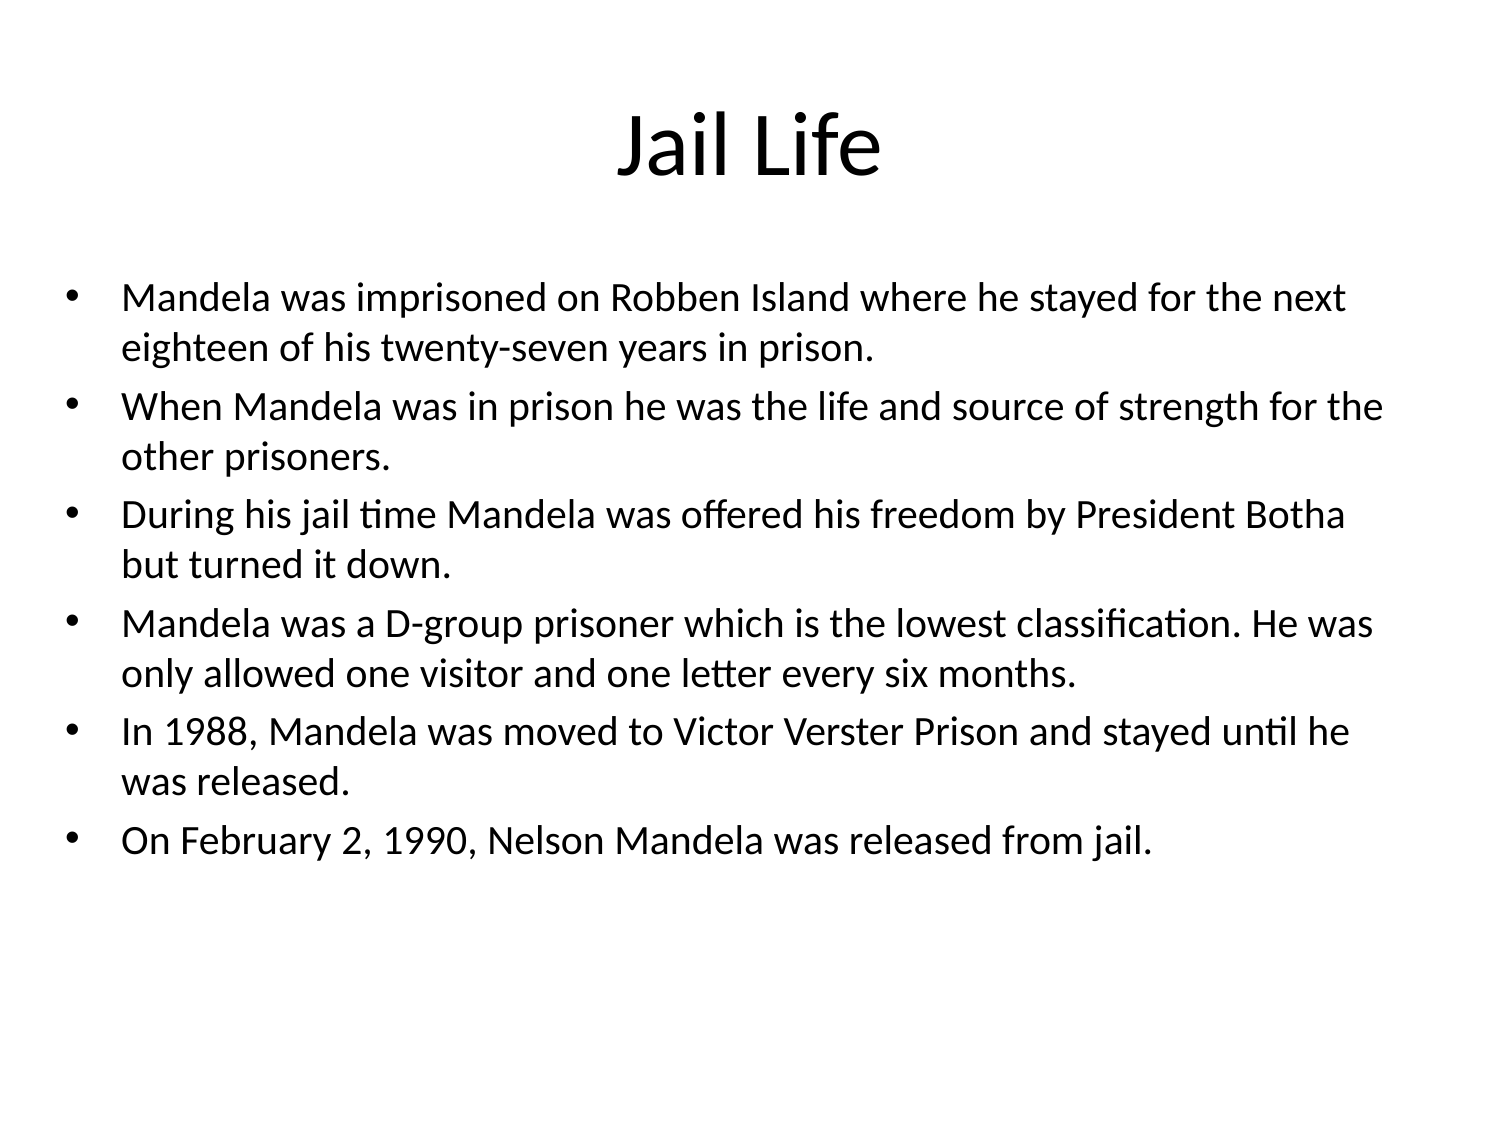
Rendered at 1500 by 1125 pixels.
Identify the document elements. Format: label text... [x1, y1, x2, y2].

title Jail Life [75, 45, 1425, 233]
list Mandela was imprisoned on Robben Island where he stayed for the next eighteen of his twenty-seven years in prison. When Mandela was in prison he was the life and source of strength for the other prisoners. During his jail time Mandela was offered his freedom by President Botha but turned it down. Mandela was a D-group prisoner which is the lowest classification. He was only allowed one visitor and one letter every six months. In 1988, Mandela was moved to Victor Verster Prison and stayed until he was released. On February 2, 1990, Nelson Mandela was released from jail. [50, 262, 1400, 1005]
